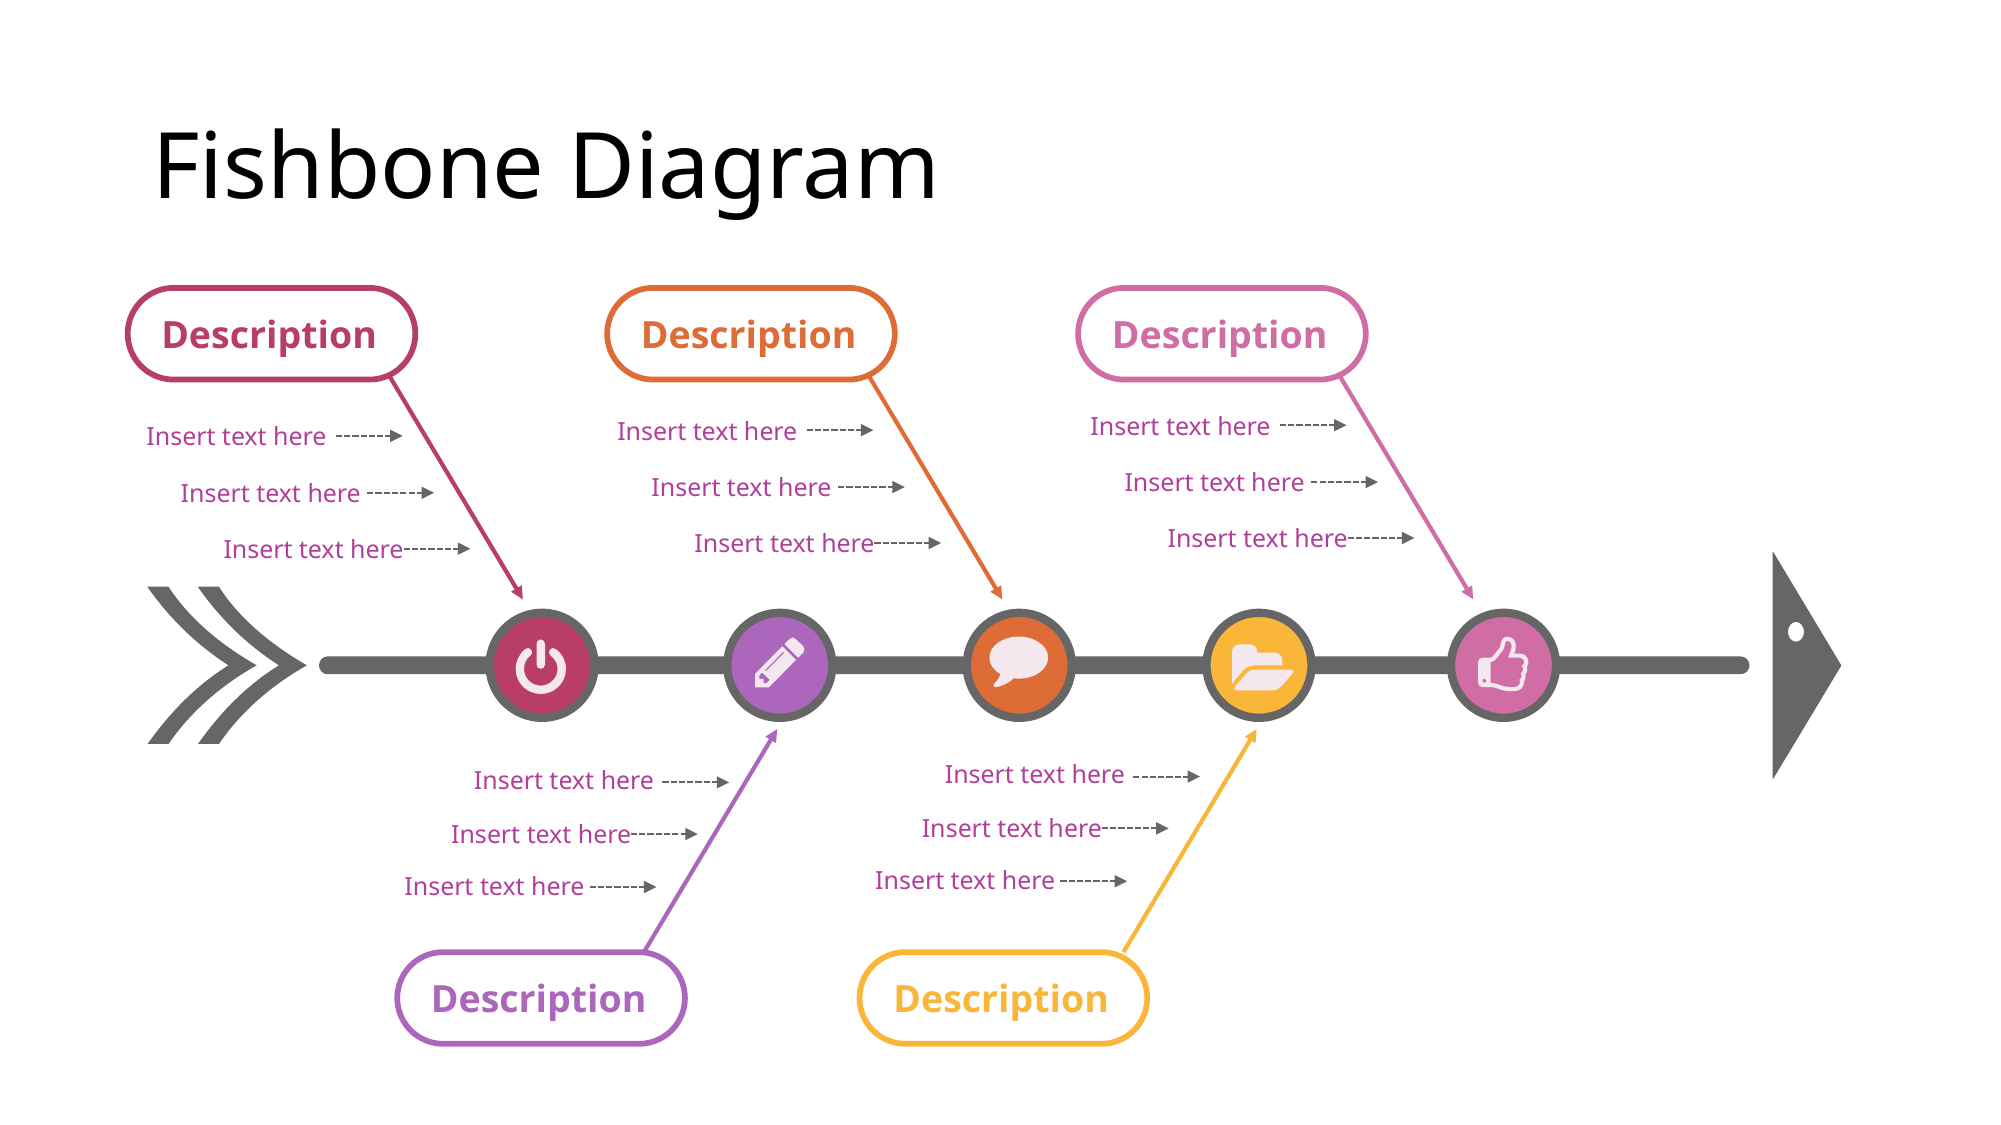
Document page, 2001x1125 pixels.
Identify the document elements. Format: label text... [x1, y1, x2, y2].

text_box Insert text here [131, 413, 342, 459]
text_box Insert text here [602, 407, 813, 453]
text_box [1234, 669, 1294, 691]
text_box [858, 951, 1149, 1045]
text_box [643, 729, 778, 953]
text_box [536, 639, 546, 669]
text_box Insert text here [1075, 402, 1286, 448]
text_box Insert text here [679, 520, 869, 565]
text_box [396, 951, 686, 1045]
text_box [1205, 611, 1313, 719]
text_box Insert text here [436, 810, 643, 856]
text_box [1450, 611, 1558, 719]
text_box Description [878, 967, 1124, 1028]
text_box [1478, 636, 1529, 692]
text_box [1340, 376, 1474, 600]
text_box Description [146, 303, 393, 364]
text_box [726, 611, 834, 719]
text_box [389, 376, 523, 600]
text_box [1073, 656, 1206, 675]
text_box Insert text here [459, 757, 643, 802]
text_box [1077, 286, 1367, 381]
text_box Insert text here [929, 751, 1123, 797]
text_box [784, 637, 805, 658]
text_box [319, 656, 489, 675]
text_box [965, 611, 1073, 719]
text_box Description [1097, 303, 1343, 364]
text_box [147, 586, 257, 744]
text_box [869, 376, 1003, 600]
text_box [606, 286, 896, 381]
text_box Insert text here [165, 470, 376, 515]
text_box Insert text here [907, 805, 1117, 850]
text_box [197, 586, 307, 744]
text_box [1557, 656, 1750, 675]
text_box [488, 611, 596, 719]
text_box [989, 636, 1049, 688]
text_box Description [626, 303, 872, 364]
text_box Insert text here [1109, 459, 1320, 505]
text_box Description [416, 967, 662, 1028]
text_box Insert text here [208, 526, 389, 571]
text_box [126, 286, 417, 381]
text_box [1312, 656, 1450, 675]
text_box [595, 656, 726, 675]
text_box [1772, 551, 1842, 779]
text_box [1232, 644, 1283, 685]
text_box [515, 648, 566, 694]
text_box Insert text here [860, 857, 1071, 902]
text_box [1123, 729, 1257, 953]
title Fishbone Diagram [137, 59, 1863, 278]
text_box [755, 646, 797, 688]
text_box [833, 656, 966, 675]
text_box Insert text here [636, 464, 847, 509]
text_box Insert text here [389, 863, 600, 908]
text_box Insert text here [1152, 515, 1340, 560]
